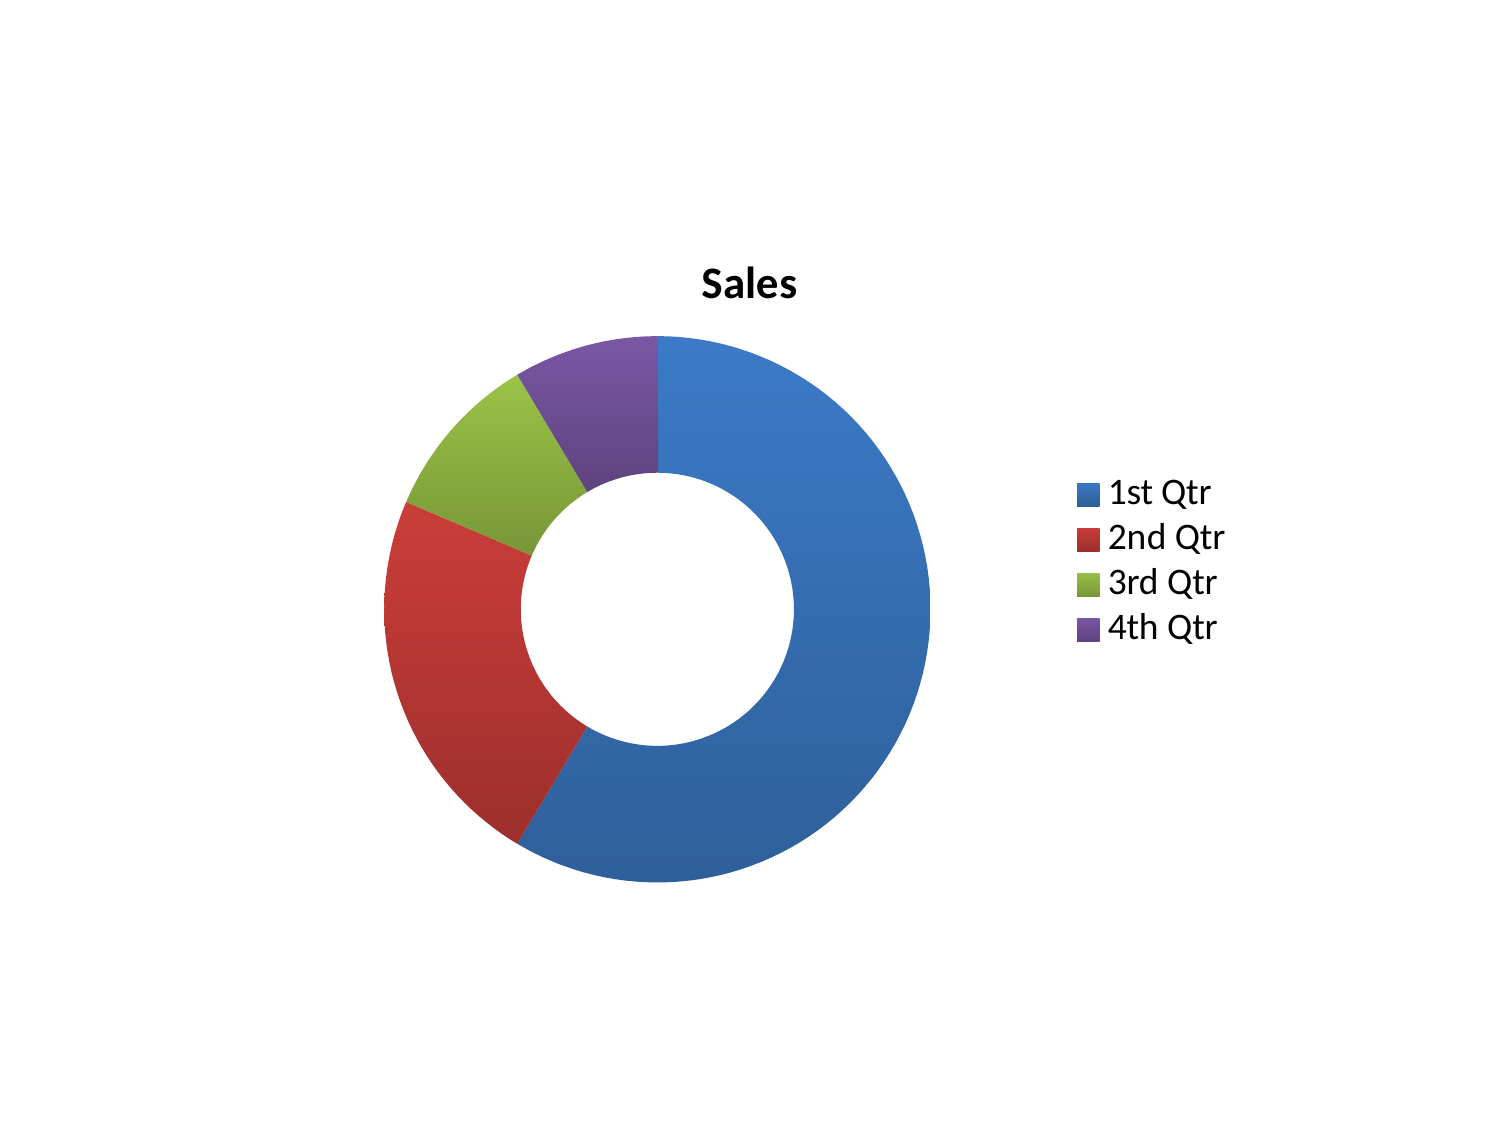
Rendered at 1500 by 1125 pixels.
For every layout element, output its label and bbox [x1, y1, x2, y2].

chart [249, 228, 1251, 897]
